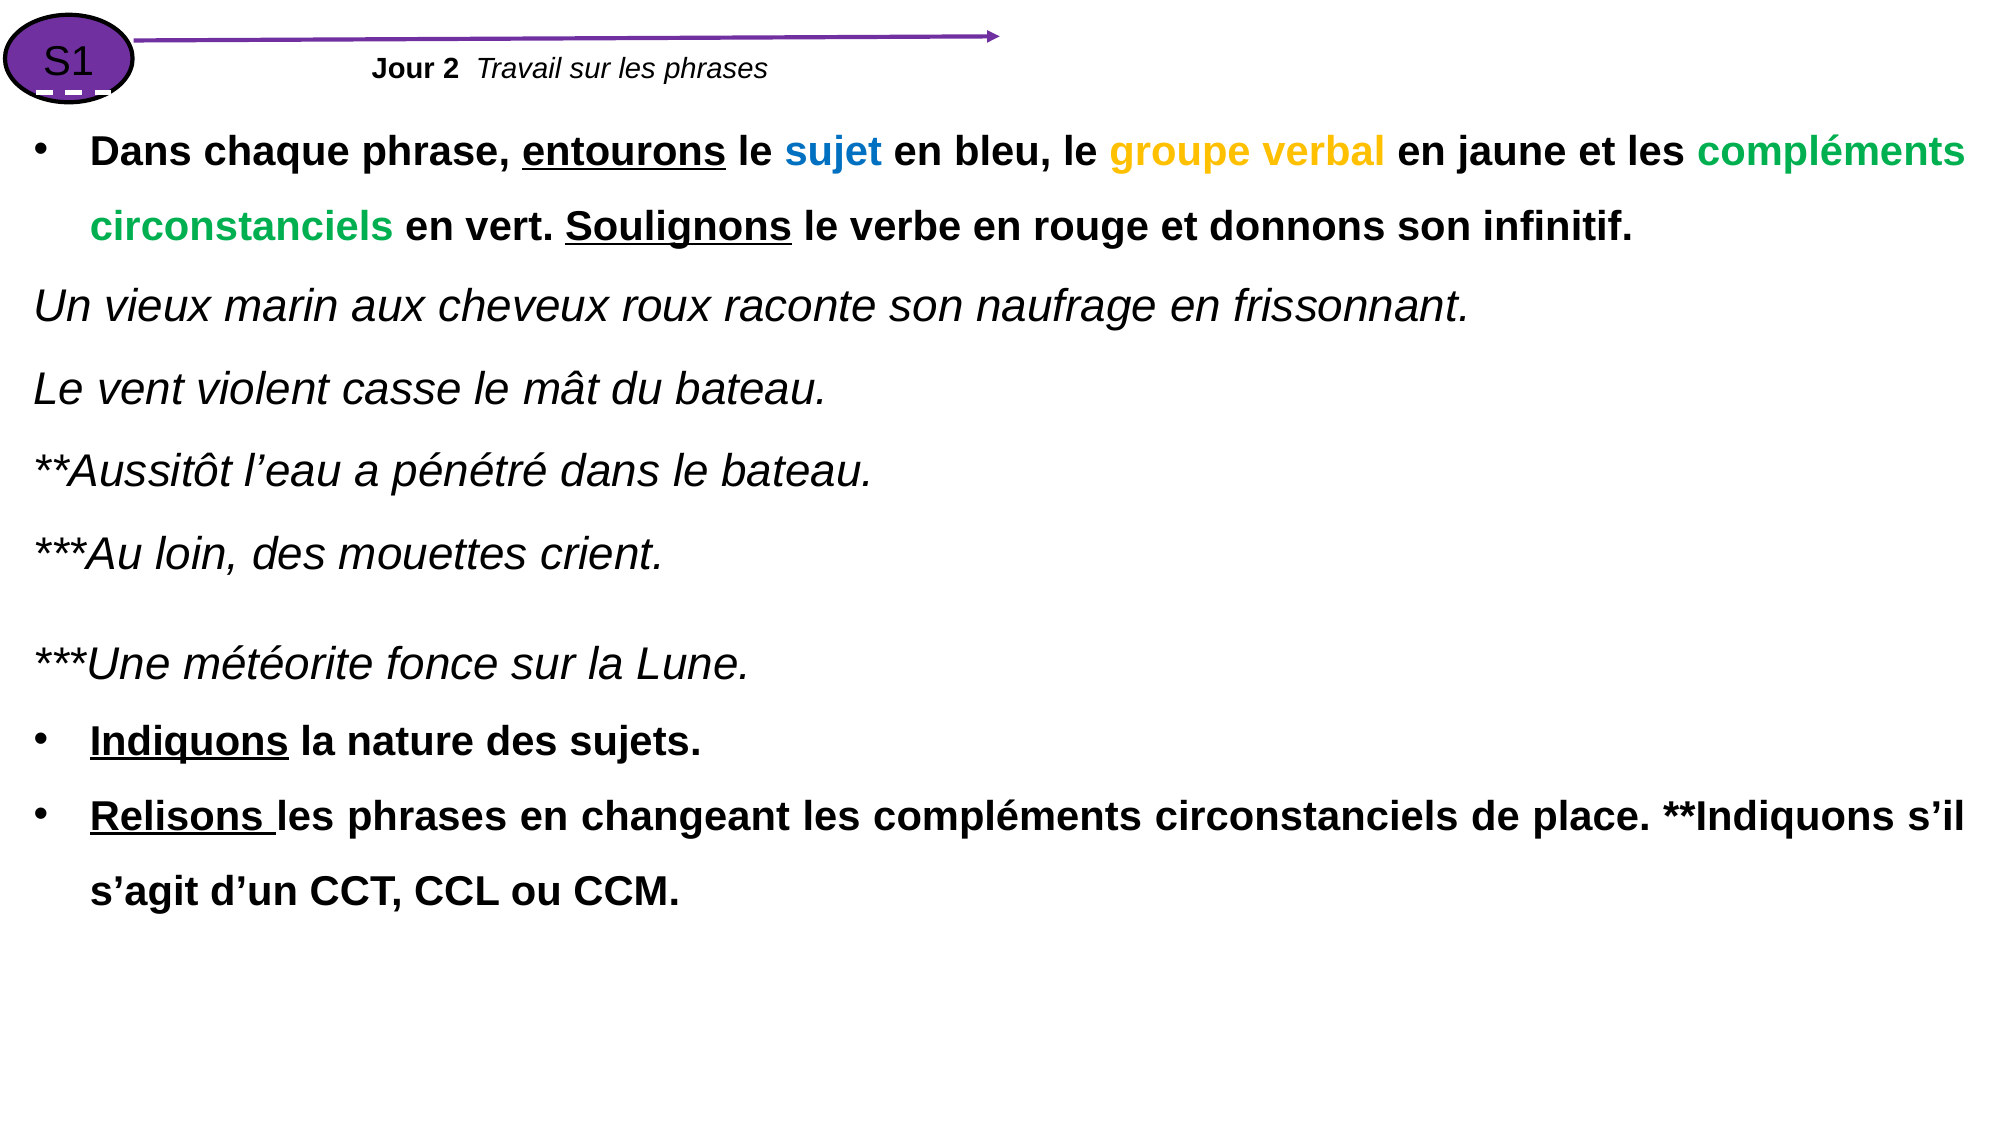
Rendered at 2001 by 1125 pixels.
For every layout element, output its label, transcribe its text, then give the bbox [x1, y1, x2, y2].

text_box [133, 36, 1000, 41]
text_box S1 [4, 14, 133, 92]
text_box Jour 2 Travail sur les phrases [133, 43, 1007, 92]
text_box Dans chaque phrase, entourons le sujet en bleu, le groupe verbal en jaune et les compléments circonstanciels en vert. Soulignons le verbe en rouge et donnons son infinitif. Un vieux marin aux cheveux roux raconte son naufrage en frissonnant. Le vent violent casse le mât du bateau. **Aussitôt l’eau a pénétré dans le bateau. ***Au loin, des mouettes crient. ***Une météorite fonce sur la Lune. Indiquons la nature des sujets. Relisons les phrases en changeant les compléments circonstanciels de place. **Indiquons s’il s’agit d’un CCT, CCL ou CCM. [27, 92, 1972, 1108]
